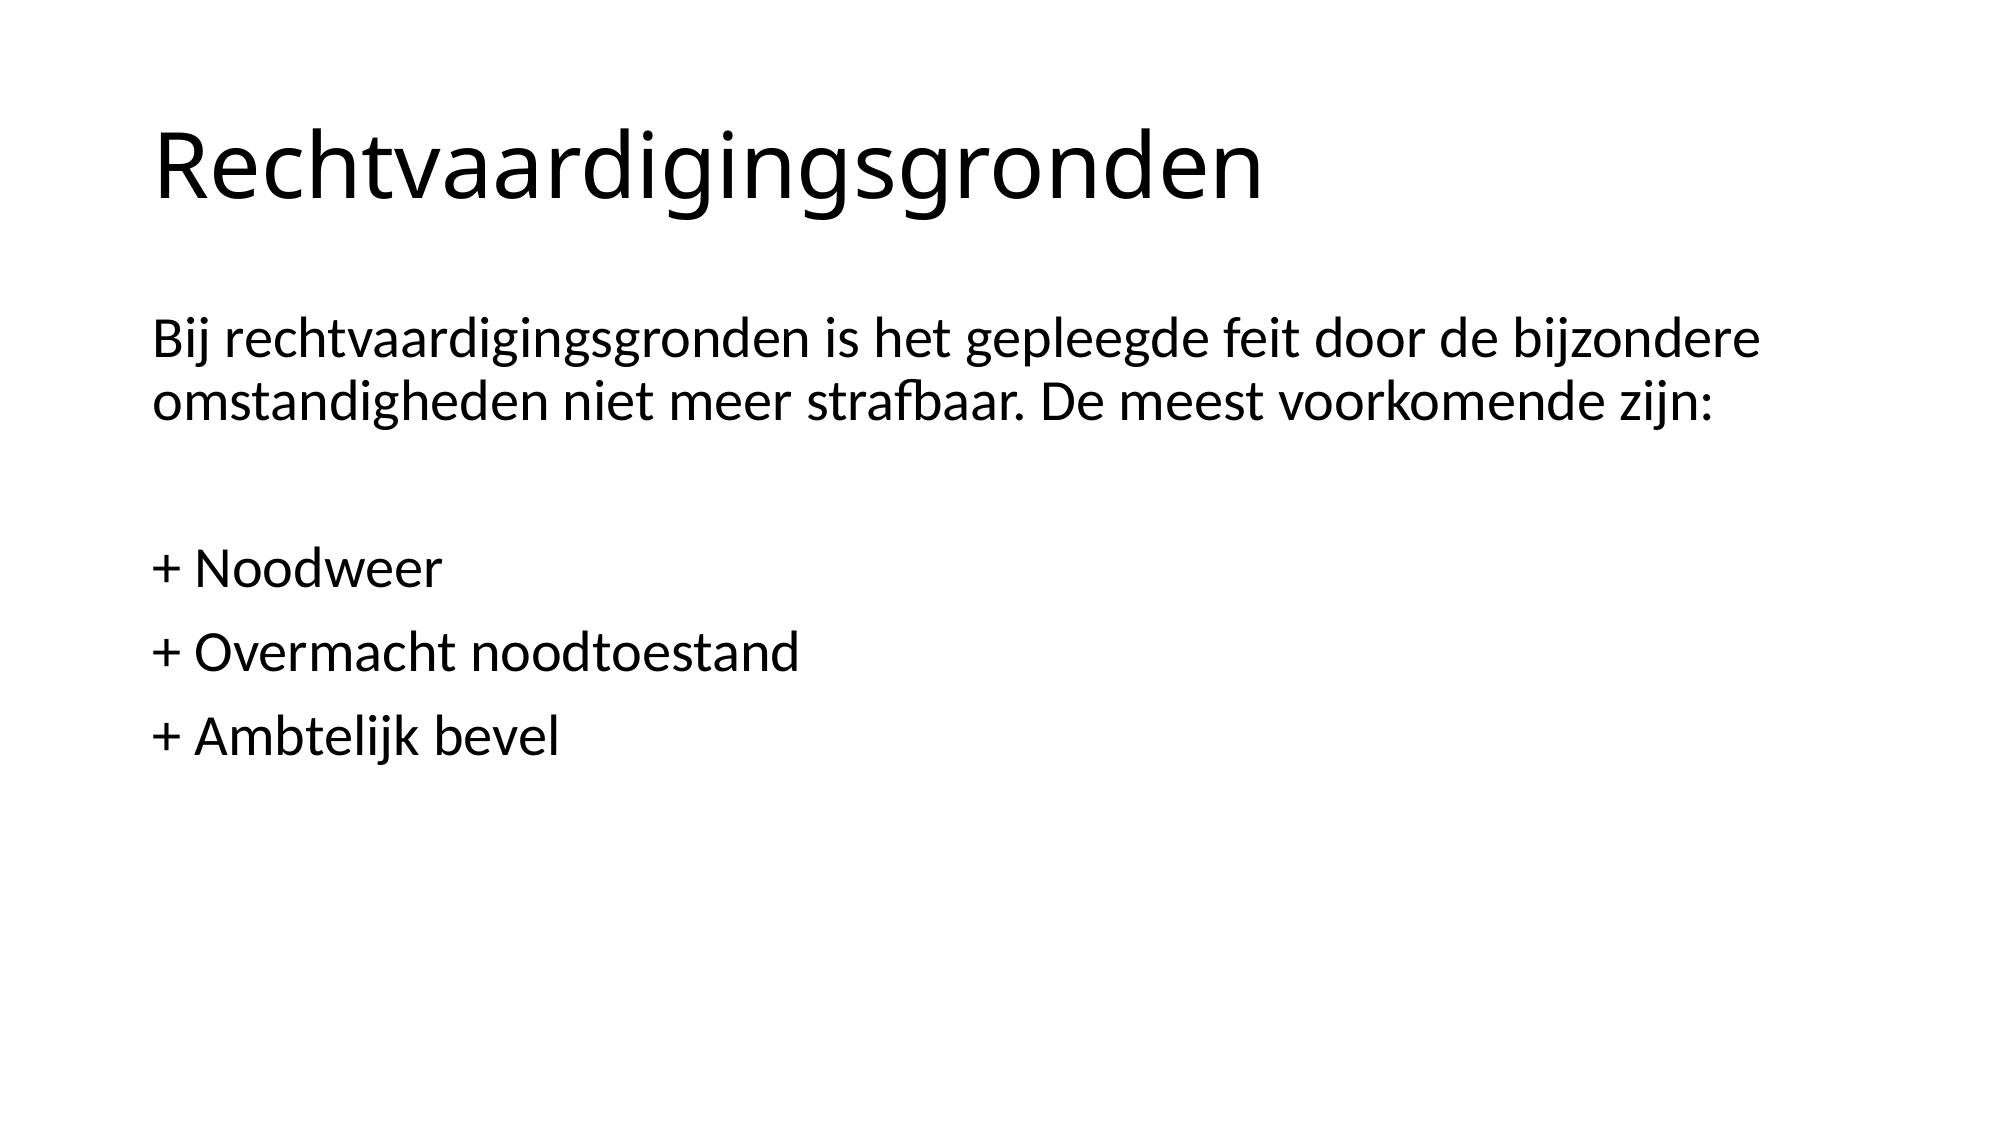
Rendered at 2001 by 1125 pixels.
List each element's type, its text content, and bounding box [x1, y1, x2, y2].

list Bij rechtvaardigingsgronden is het gepleegde feit door de bijzondere omstandigheden niet meer strafbaar. De meest voorkomende zijn: + Noodweer + Overmacht noodtoestand + Ambtelijk bevel [137, 299, 1863, 1014]
title Rechtvaardigingsgronden [137, 59, 1863, 278]
